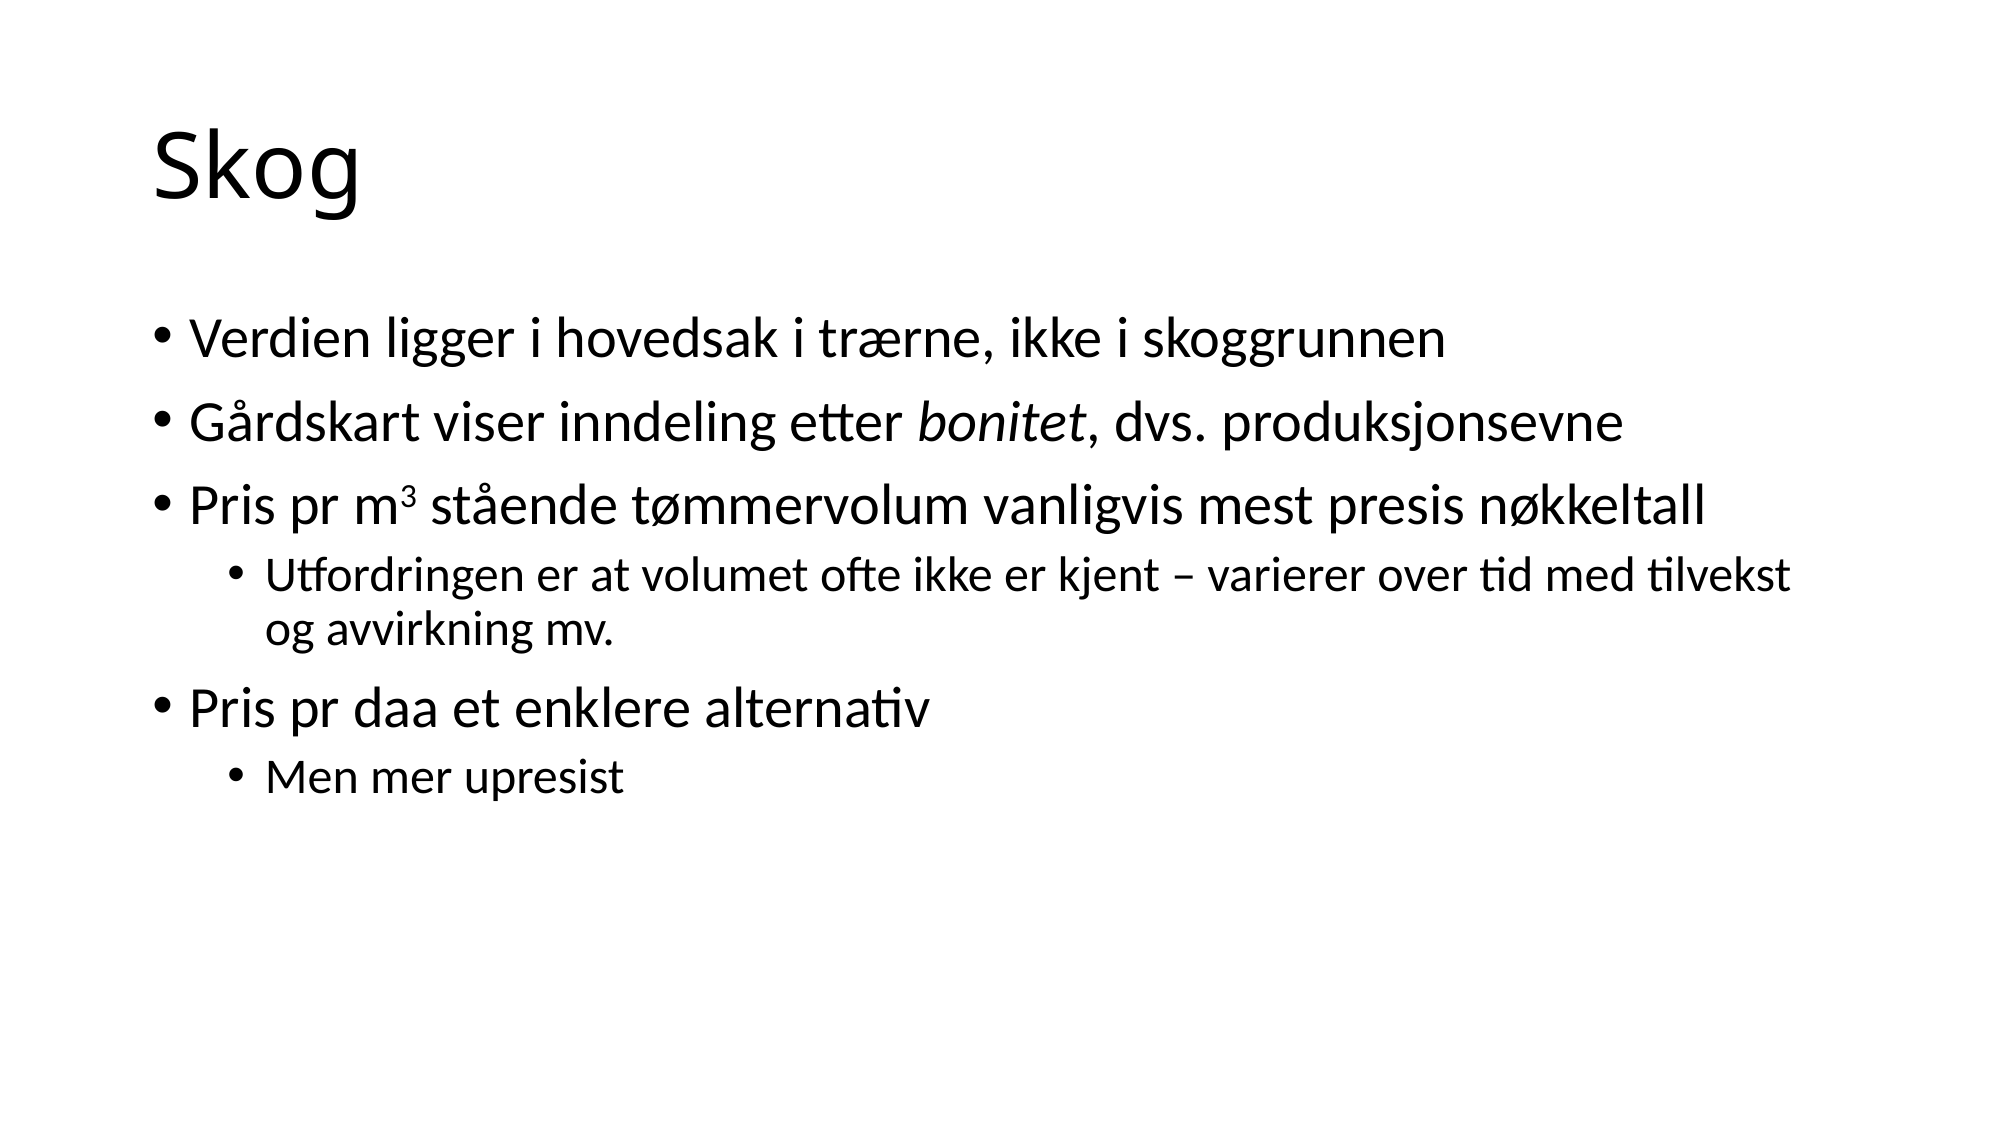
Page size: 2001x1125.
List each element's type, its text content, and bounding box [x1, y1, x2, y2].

title Skog [137, 59, 1863, 278]
list Verdien ligger i hovedsak i trærne, ikke i skoggrunnen Gårdskart viser inndeling etter bonitet, dvs. produksjonsevne Pris pr m3 stående tømmervolum vanligvis mest presis nøkkeltall Utfordringen er at volumet ofte ikke er kjent – varierer over tid med tilvekst og avvirkning mv. Pris pr daa et enklere alternativ Men mer upresist [137, 299, 1863, 1014]
